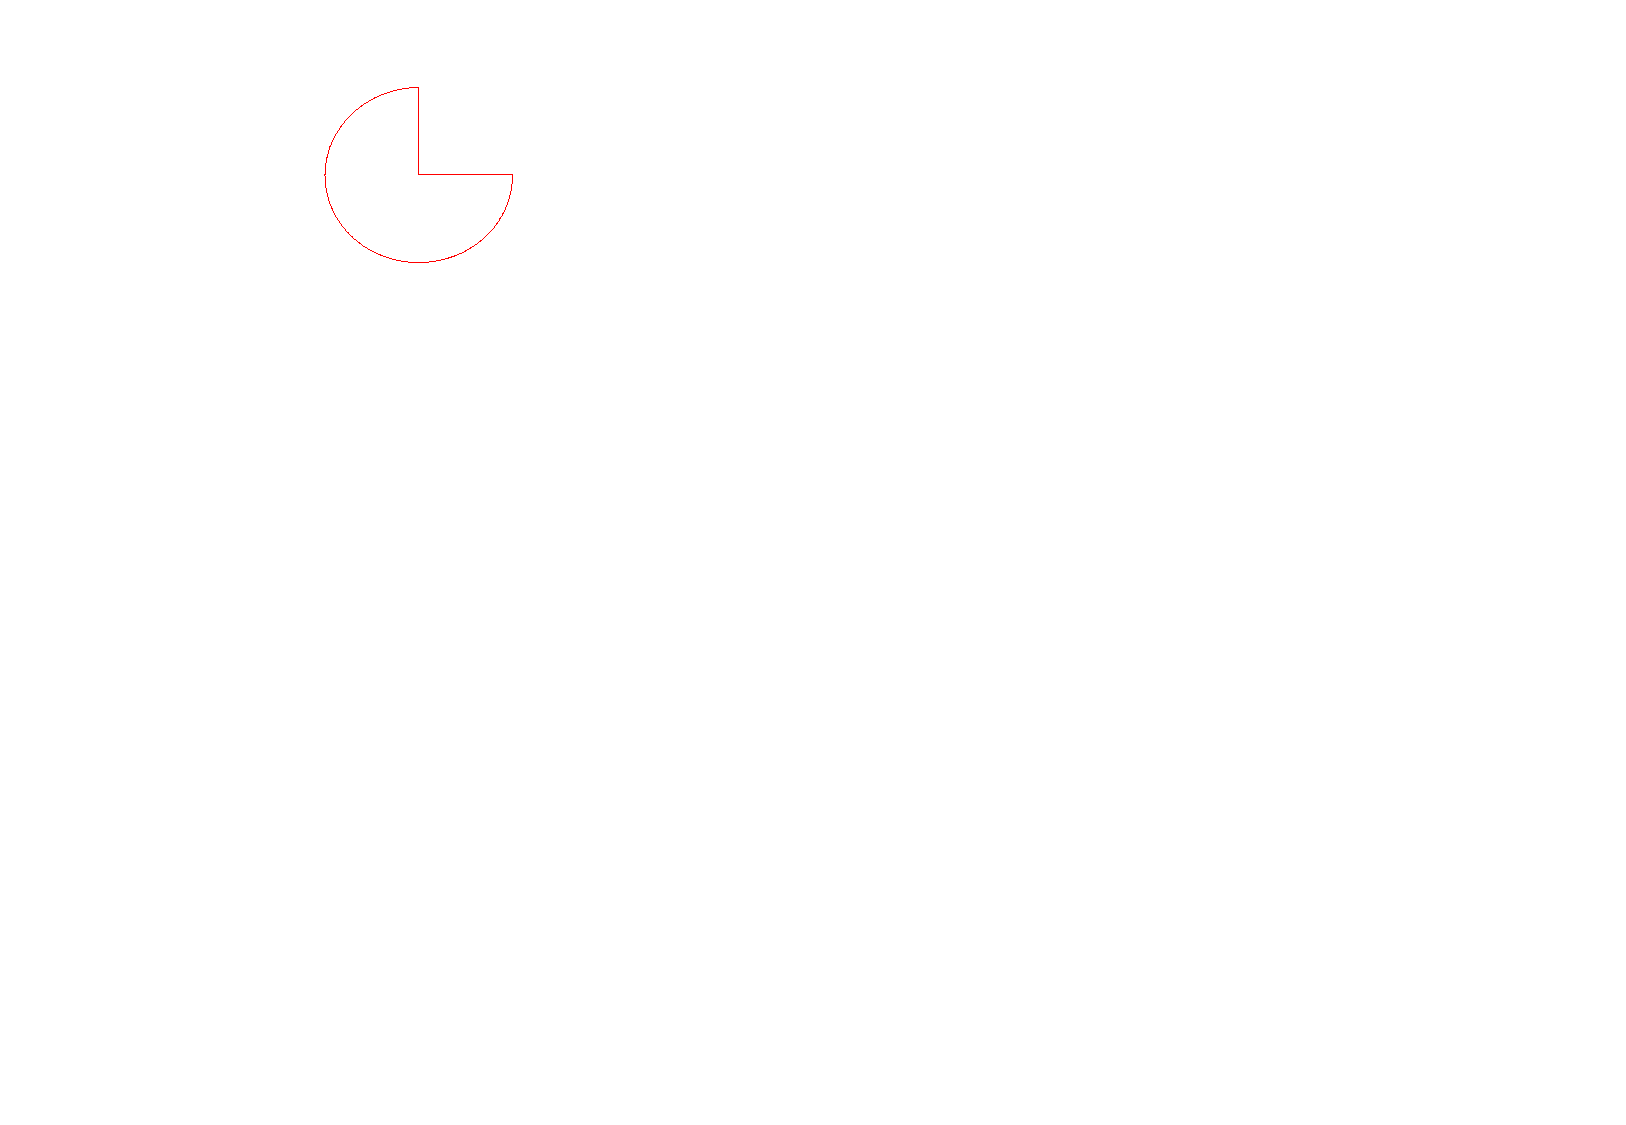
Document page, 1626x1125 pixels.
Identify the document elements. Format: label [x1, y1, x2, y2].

text_box [324, 87, 513, 263]
